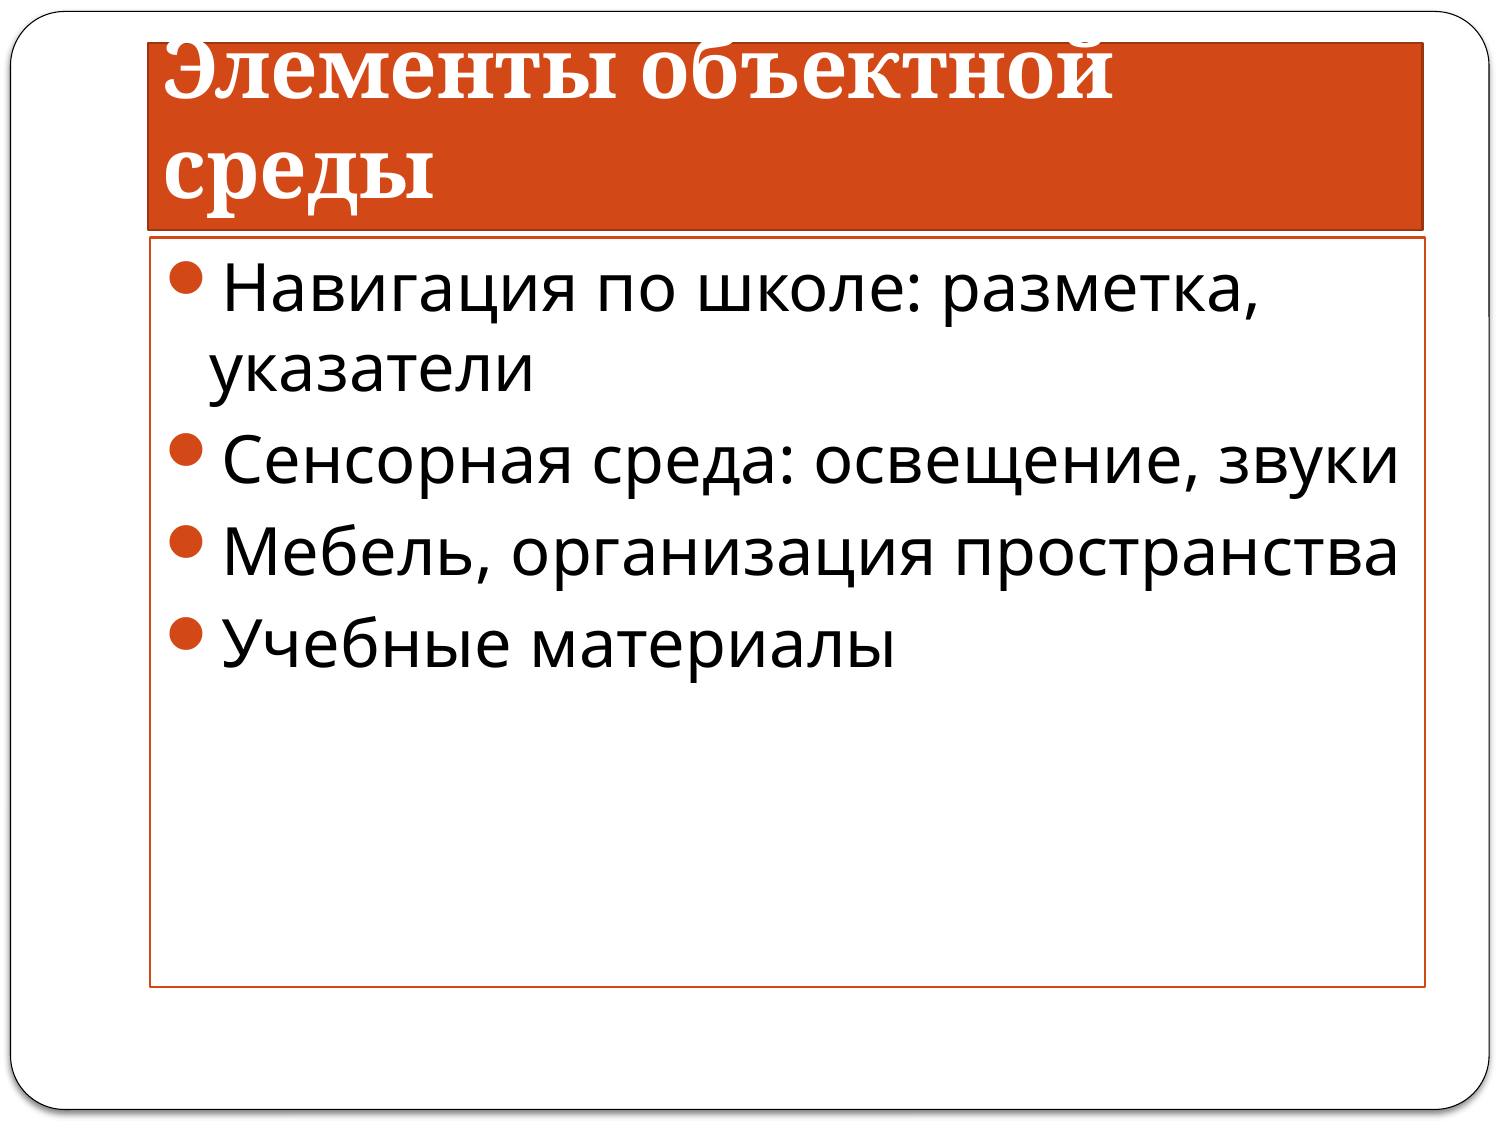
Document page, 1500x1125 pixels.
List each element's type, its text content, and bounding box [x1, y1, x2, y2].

title Элементы объектной среды [147, 42, 1424, 231]
list Навигация по школе: разметка, указатели Сенсорная среда: освещение, звуки Мебель, организация пространства Учебные материалы [149, 236, 1426, 988]
